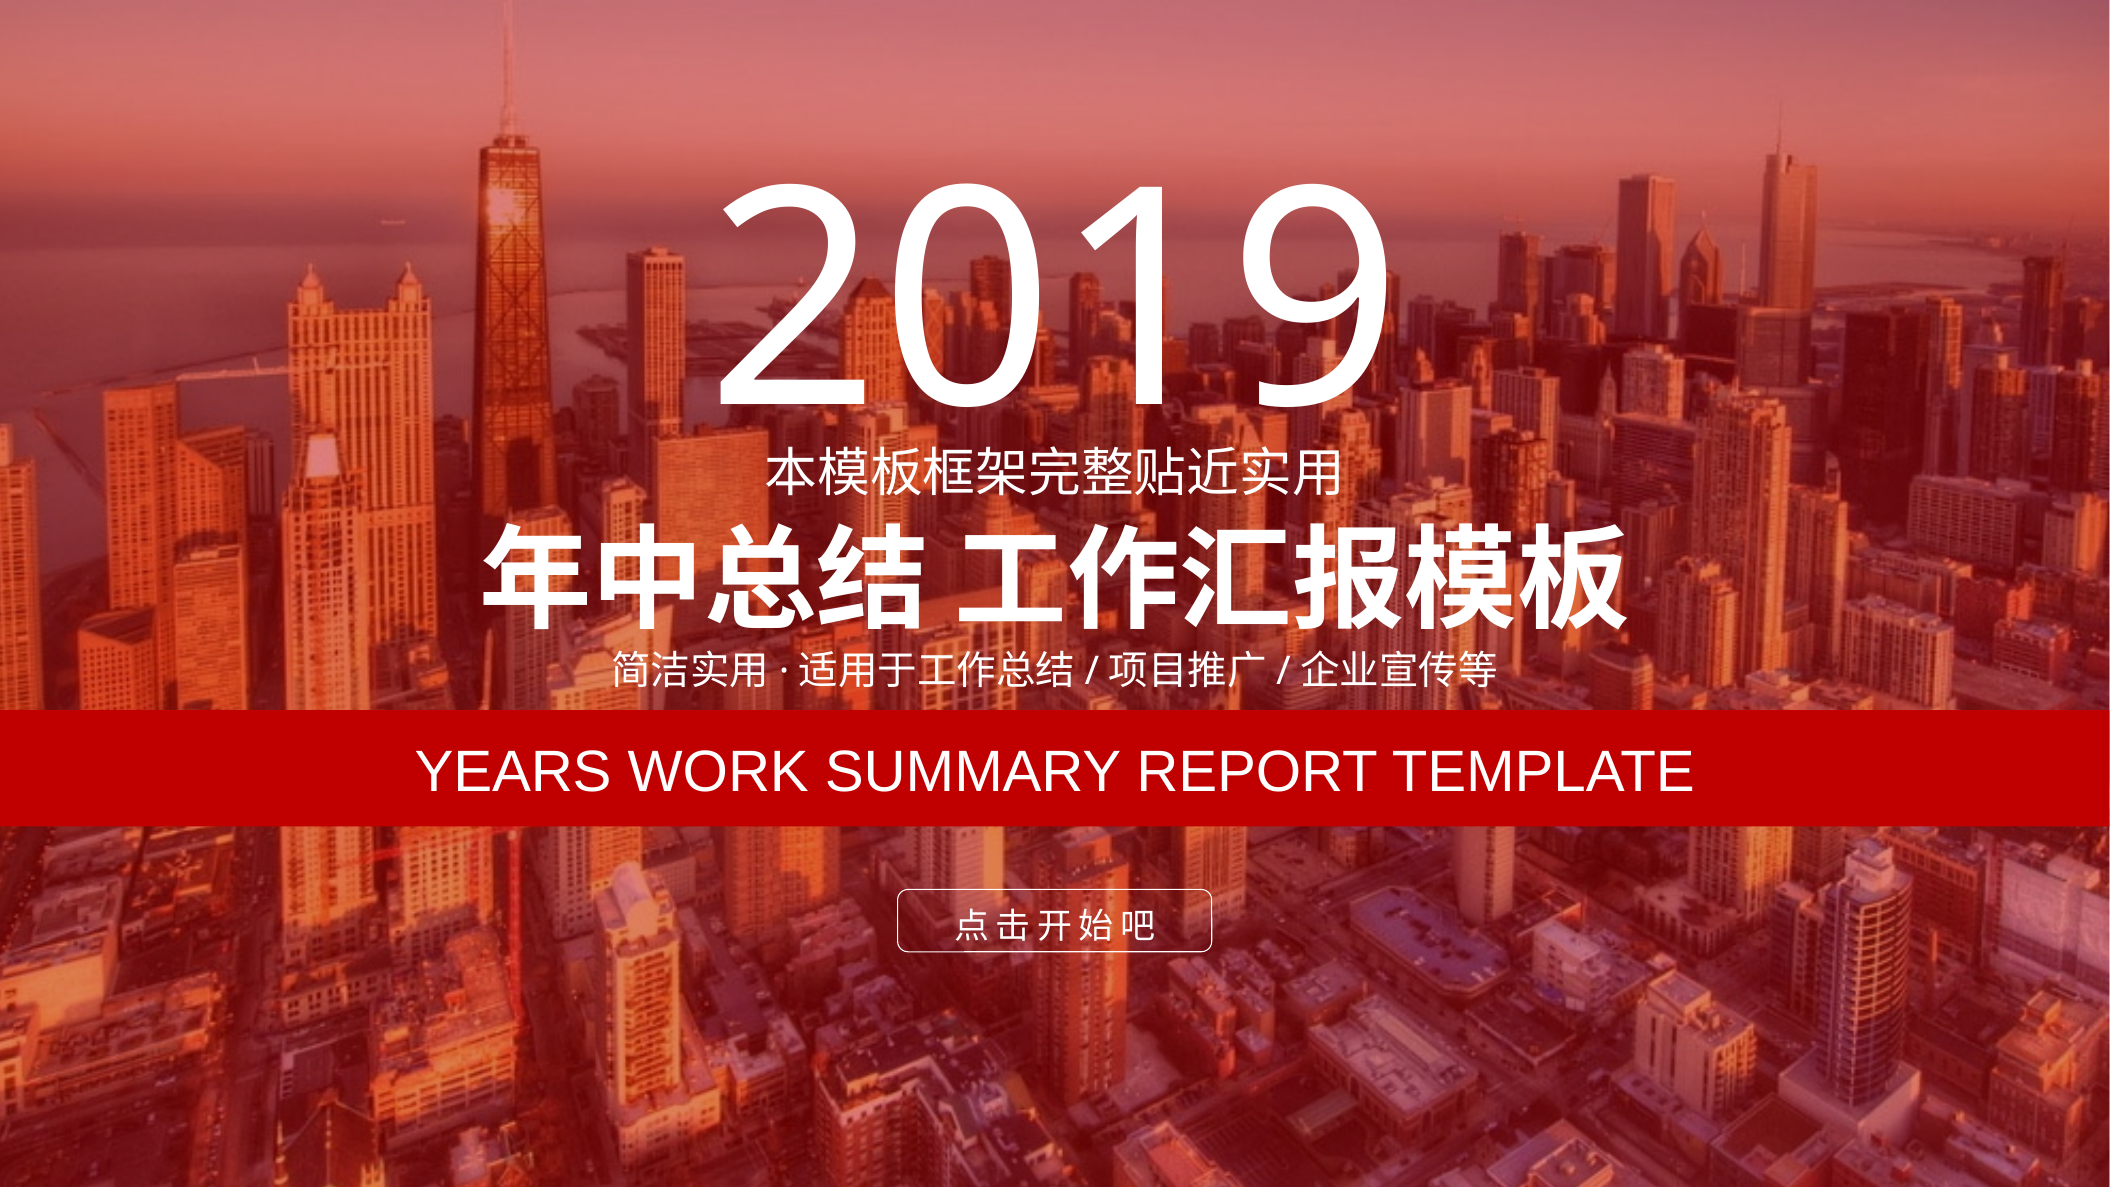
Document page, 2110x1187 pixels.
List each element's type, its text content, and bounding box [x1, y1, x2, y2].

text_box 2019 [691, 93, 1418, 424]
text_box 本模板框架完整贴近实用 [575, 424, 1535, 499]
text_box 简洁实用·适用于工作总结/项目推广/企业宣传等 [578, 623, 1531, 713]
text_box [0, 709, 2110, 827]
text_box [0, 827, 2110, 1187]
text_box 年中总结 工作汇报模板 [316, 499, 1793, 650]
text_box YEARS WORK SUMMARY REPORT TEMPLATE [399, 725, 1710, 811]
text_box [895, 889, 1215, 954]
text_box [0, 0, 2110, 709]
